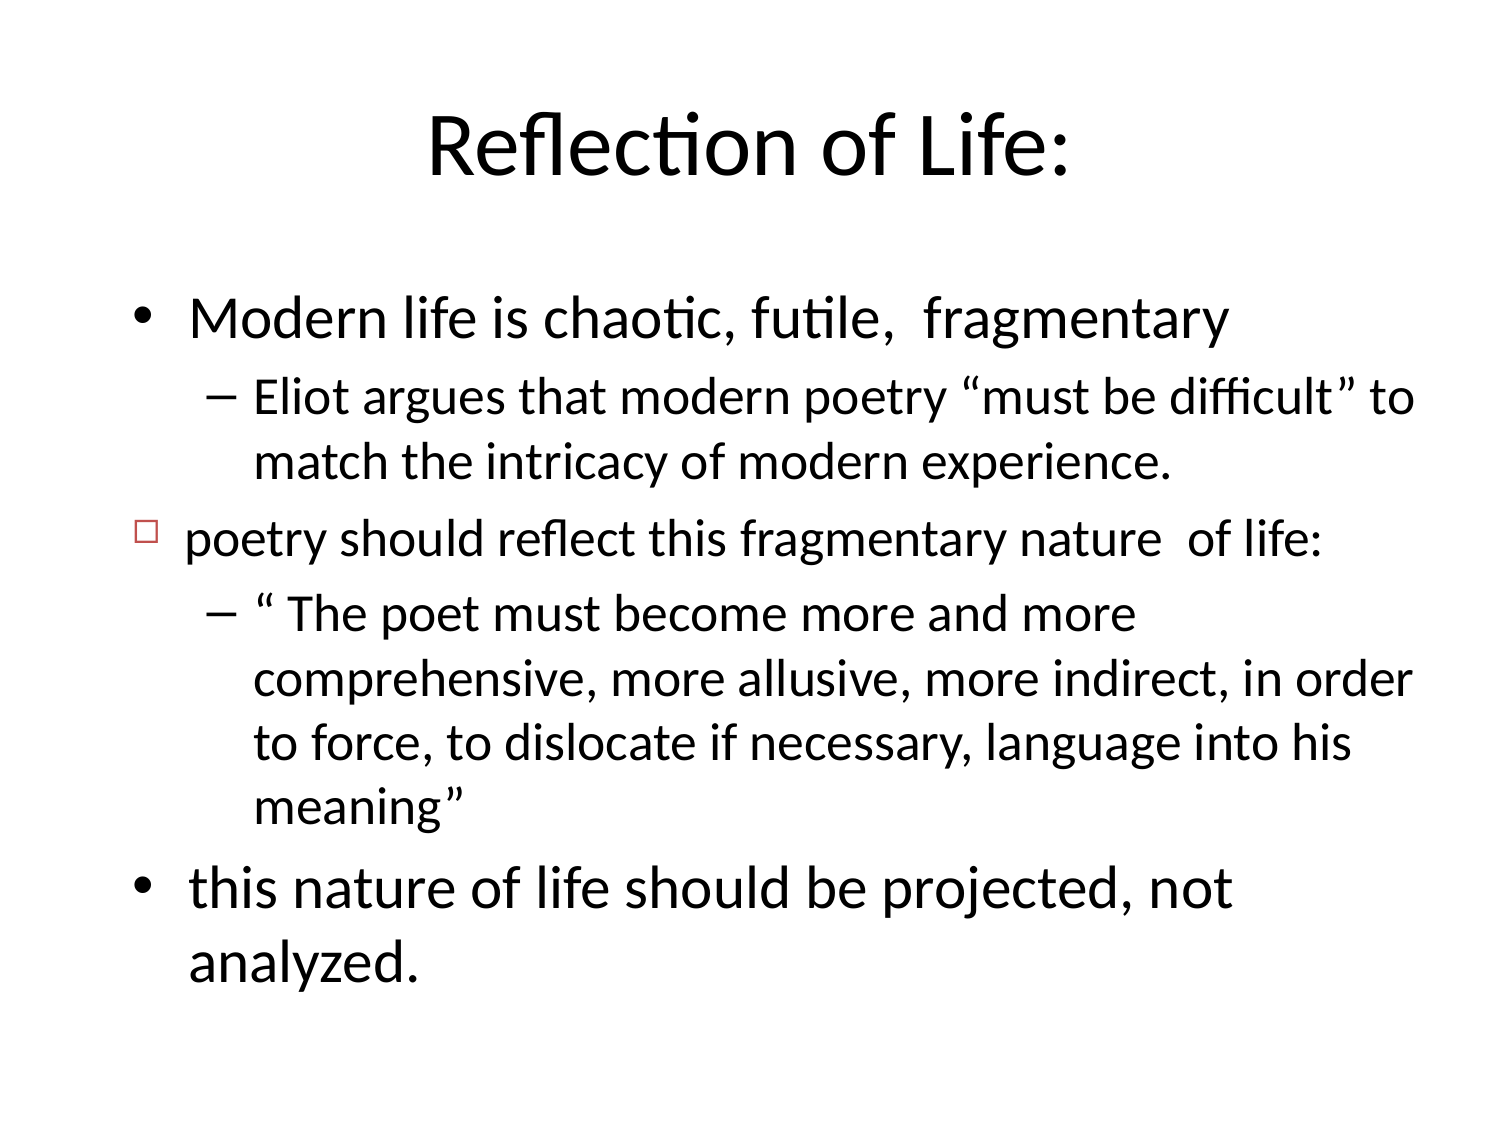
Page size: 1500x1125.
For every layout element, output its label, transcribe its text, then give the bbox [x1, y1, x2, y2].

list Modern life is chaotic, futile, fragmentary Eliot argues that modern poetry “must be difficult” to match the intricacy of modern experience. poetry should reflect this fragmentary nature of life: “ The poet must become more and more comprehensive, more allusive, more indirect, in order to force, to dislocate if necessary, language into his meaning” this nature of life should be projected, not analyzed. [117, 269, 1455, 1007]
title Reflection of Life: [75, 45, 1425, 233]
